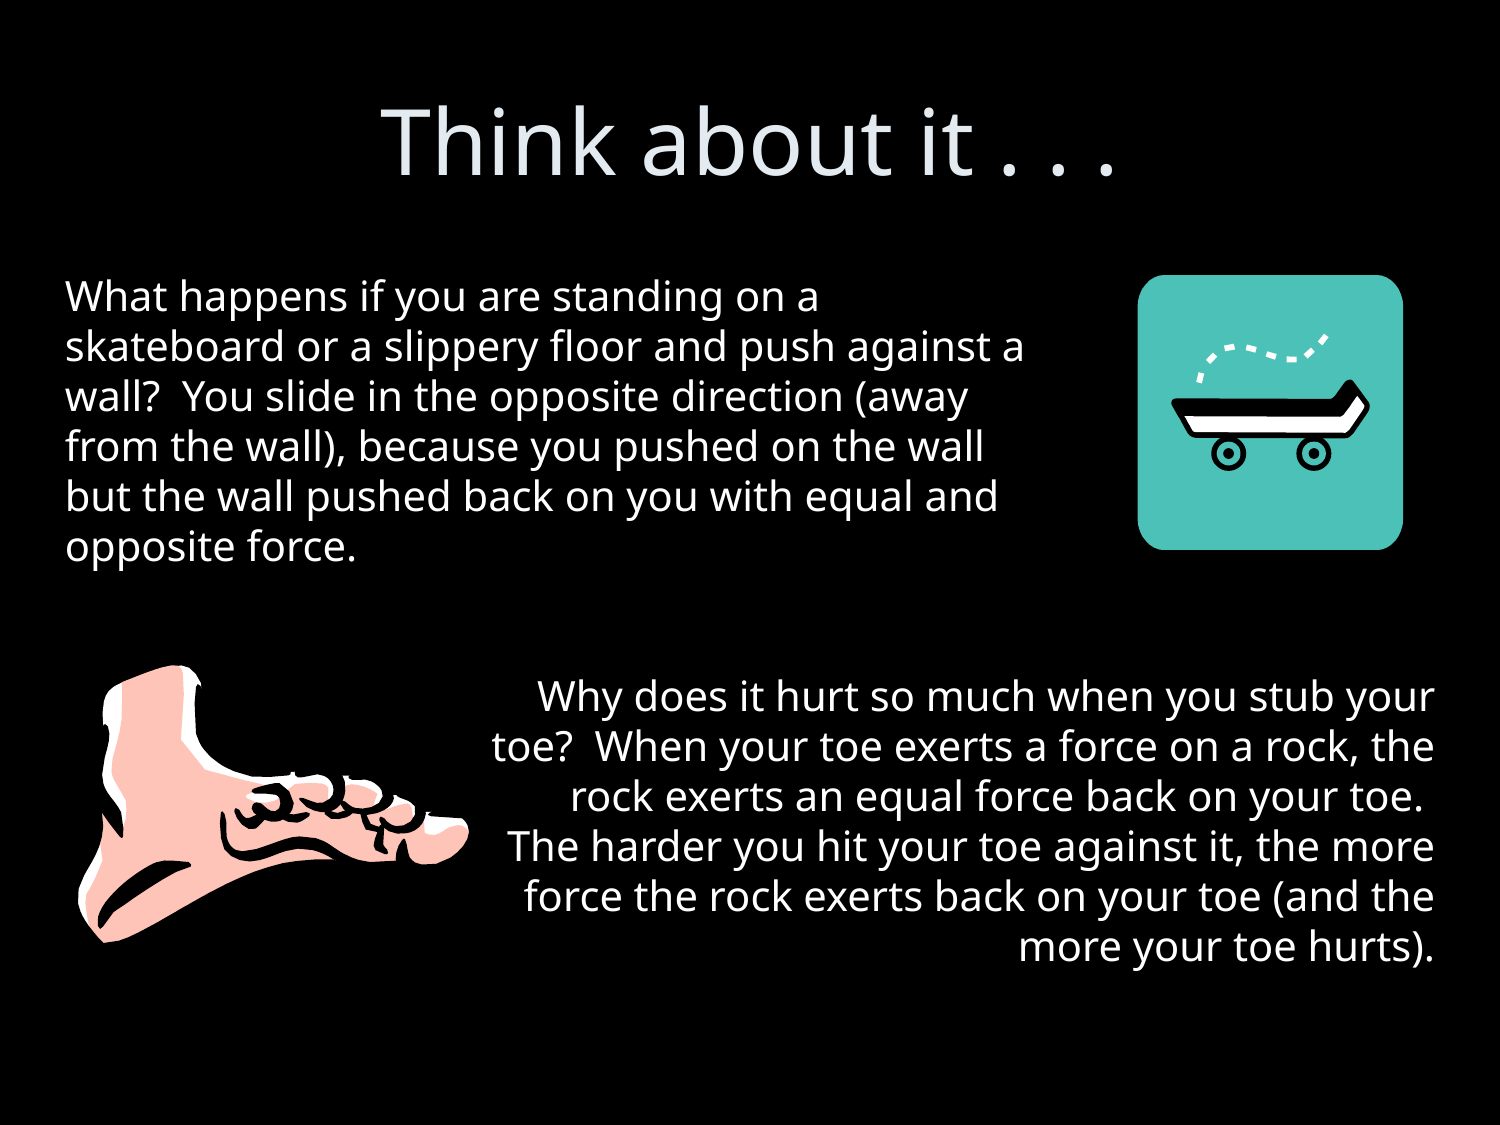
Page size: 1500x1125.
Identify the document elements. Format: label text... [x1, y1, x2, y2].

text_box What happens if you are standing on a skateboard or a slippery floor and push against a wall? You slide in the opposite direction (away from the wall), because you pushed on the wall but the wall pushed back on you with equal and opposite force. [50, 262, 1063, 578]
picture [62, 662, 488, 961]
text_box Why does it hurt so much when you stub your toe? When your toe exerts a force on a rock, the rock exerts an equal force back on your toe. The harder you hit your toe against it, the more force the rock exerts back on your toe (and the more your toe hurts). [474, 662, 1450, 978]
title Think about it . . . [74, 44, 1426, 233]
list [1137, 274, 1404, 551]
